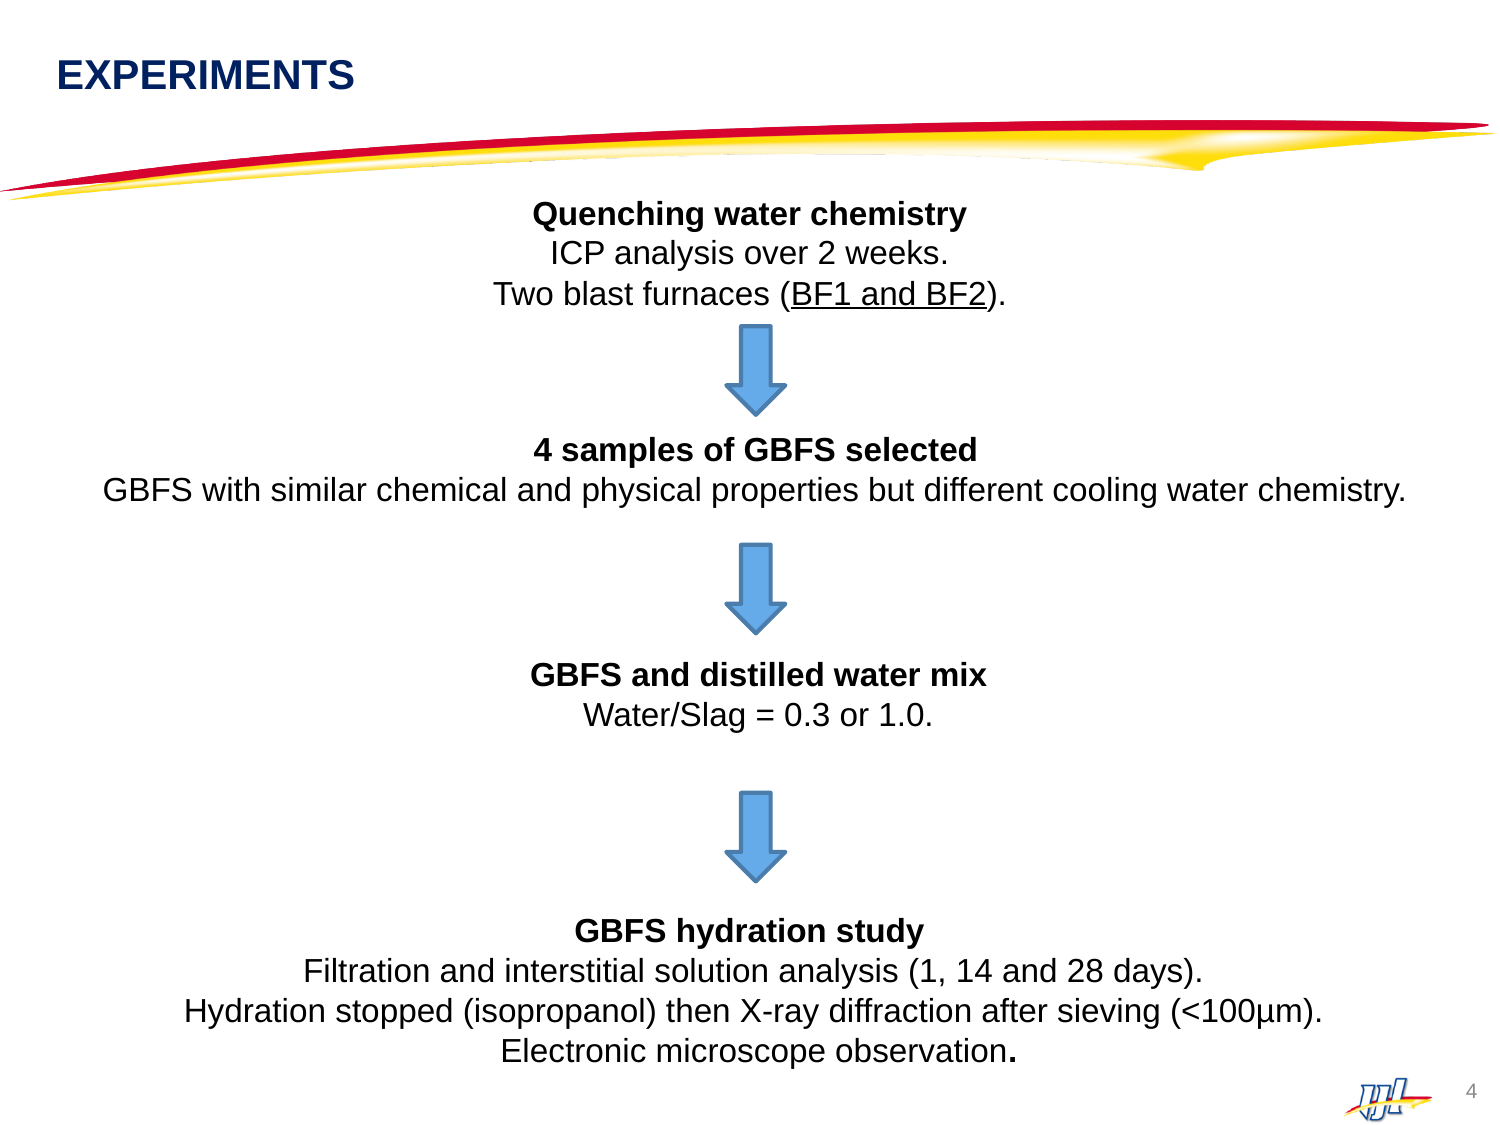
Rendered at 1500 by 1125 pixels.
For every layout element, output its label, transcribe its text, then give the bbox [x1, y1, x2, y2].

text_box 4 samples of GBFS selected GBFS with similar chemical and physical properties but different cooling water chemistry. [64, 420, 1447, 516]
text_box GBFS and distilled water mix Water/Slag = 0.3 or 1.0. [109, 645, 1409, 740]
slide_number 4 [1142, 1070, 1493, 1125]
text_box [724, 324, 788, 417]
text_box Quenching water chemistry ICP analysis over 2 weeks. Two blast furnaces (BF1 and BF2). [100, 184, 1400, 359]
text_box [724, 790, 788, 884]
text_box [724, 542, 788, 636]
text_box GBFS hydration study Filtration and interstitial solution analysis (1, 14 and 28 days). Hydration stopped (isopropanol) then X-ray diffraction after sieving (<100µm). Electronic microscope observation. [104, 901, 1404, 1077]
title Experiments [41, 18, 1317, 127]
picture [0, 119, 1500, 201]
